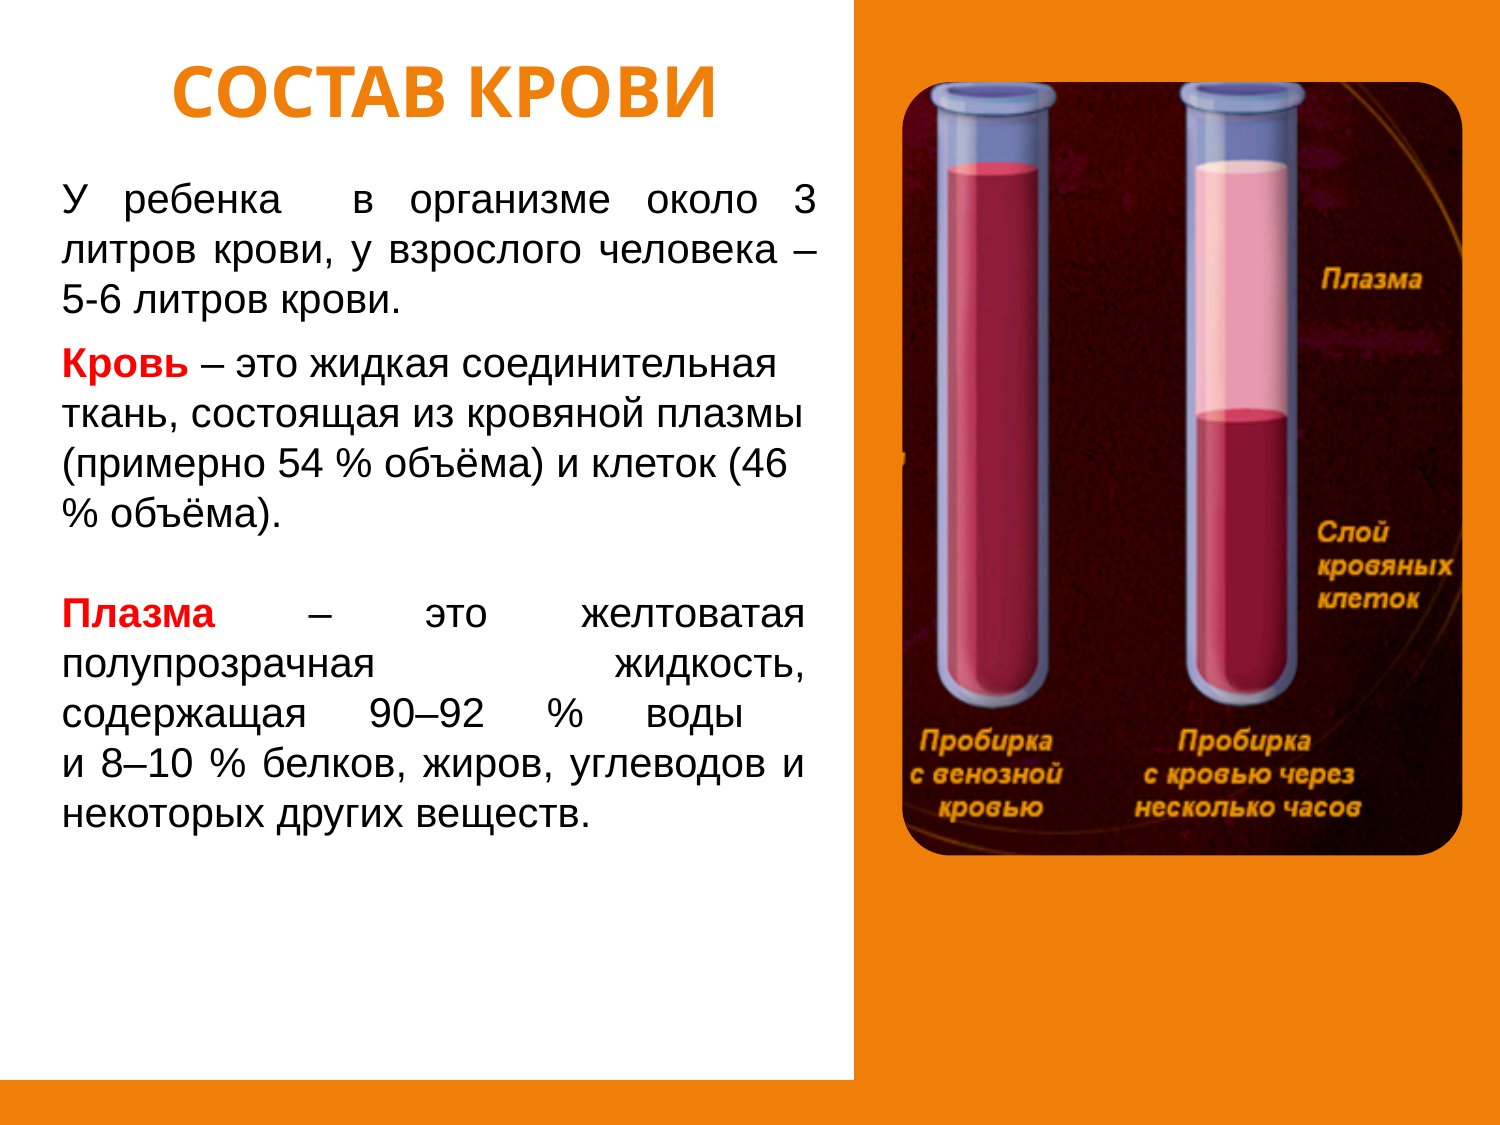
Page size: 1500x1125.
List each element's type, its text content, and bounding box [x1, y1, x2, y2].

picture [902, 81, 1463, 856]
text_box У ребенка в организме около 3 литров крови, у взрослого человека – 5-6 литров крови. [46, 164, 832, 329]
text_box Кровь – это жидкая соединительная ткань, состоящая из кровяной плазмы (примерно 54 % объёма) и клеток (46 % объёма). Плазма – это желтоватая полупрозрачная жидкость, содержащая 90–92 % воды и 8–10 % белков, жиров, углеводов и некоторых других веществ. [46, 328, 821, 843]
text_box [854, 0, 1500, 1091]
title Состав крови [0, 35, 1008, 141]
